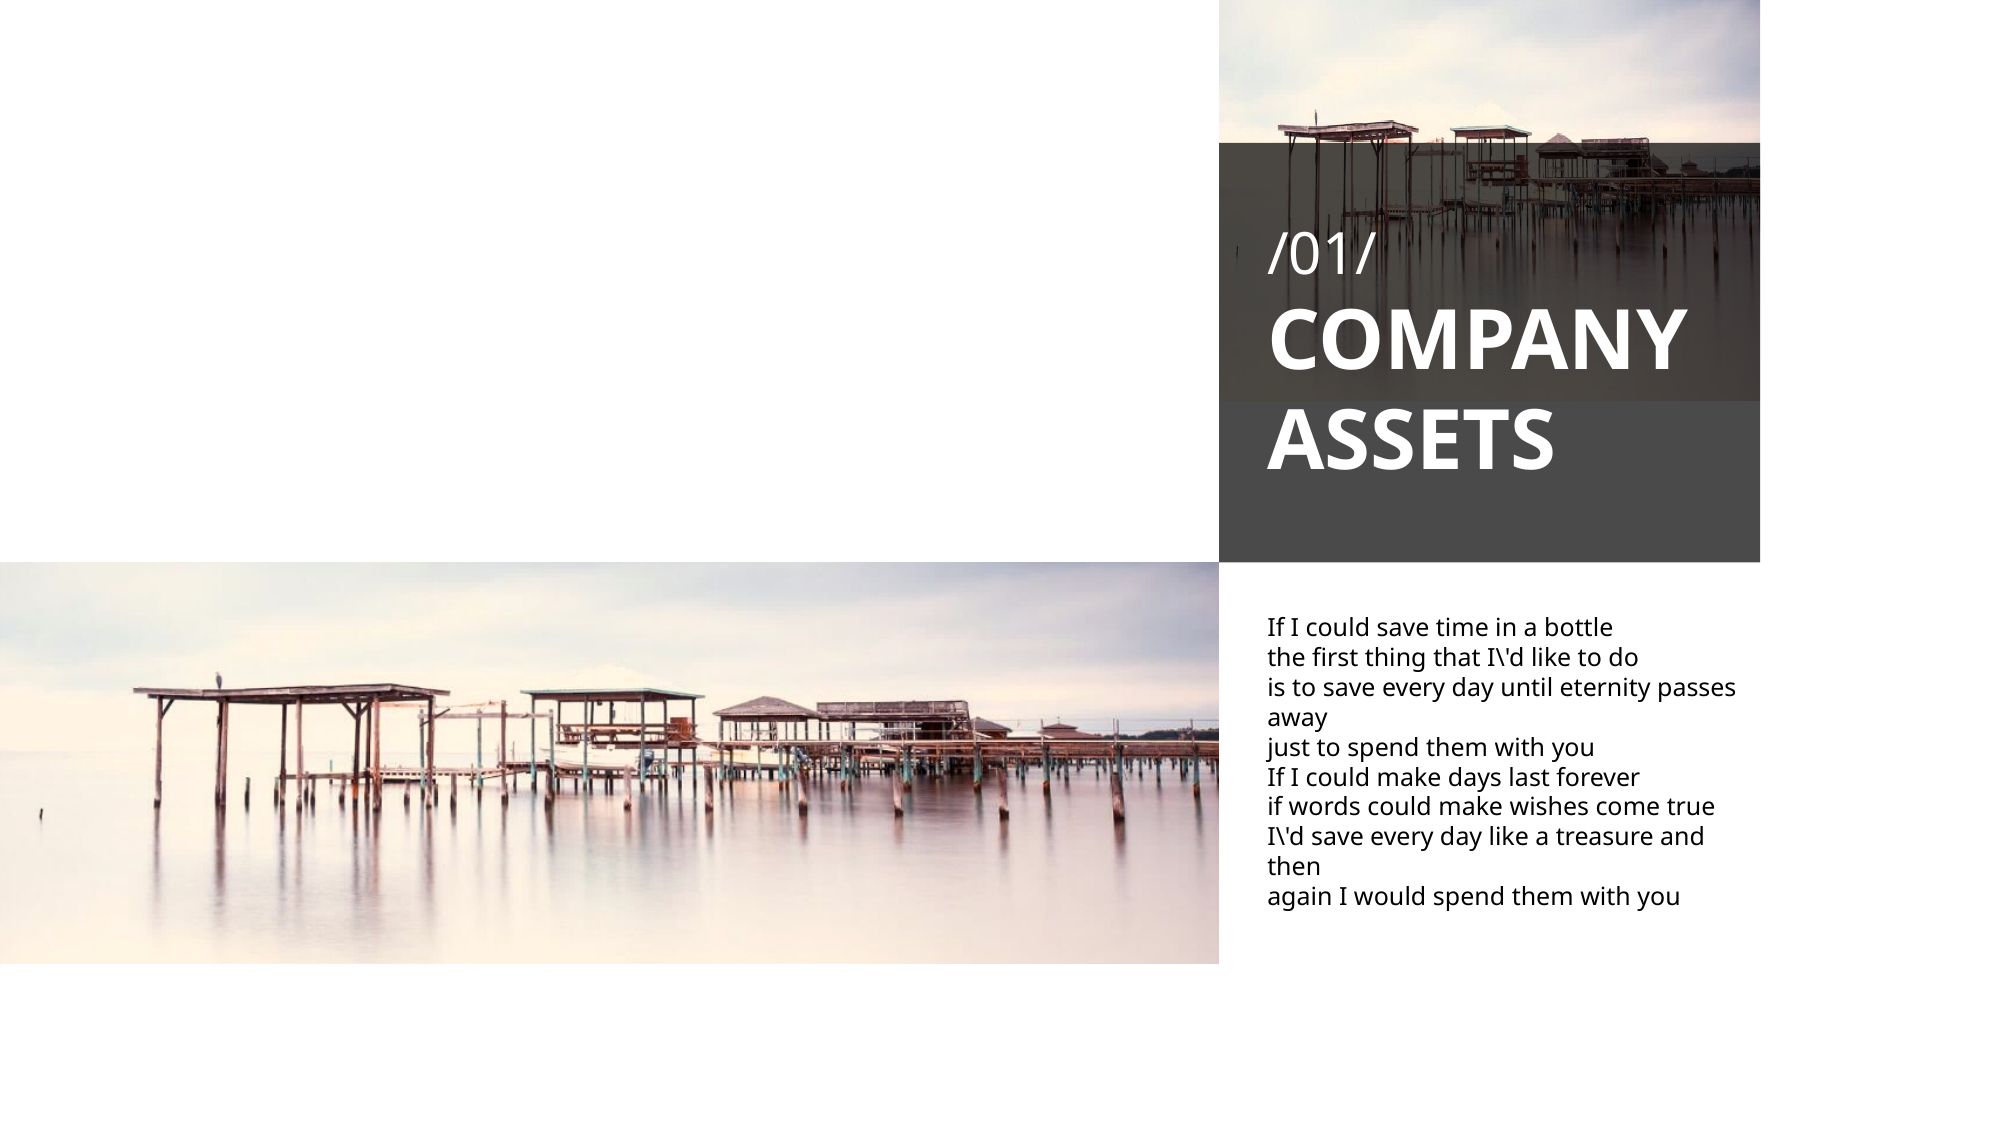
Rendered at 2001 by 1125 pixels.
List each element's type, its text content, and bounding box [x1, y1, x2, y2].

picture [1218, 0, 1761, 402]
picture [0, 562, 1219, 964]
text_box /01/ COMPANY ASSETS [1252, 402, 1761, 494]
text_box If I could save time in a bottle the first thing that I\'d like to do is to save every day until eternity passes away just to spend them with you If I could make days last forever if words could make wishes come true I\'d save every day like a treasure and then again I would spend them with you [1252, 603, 1761, 948]
text_box [1218, 402, 1761, 563]
